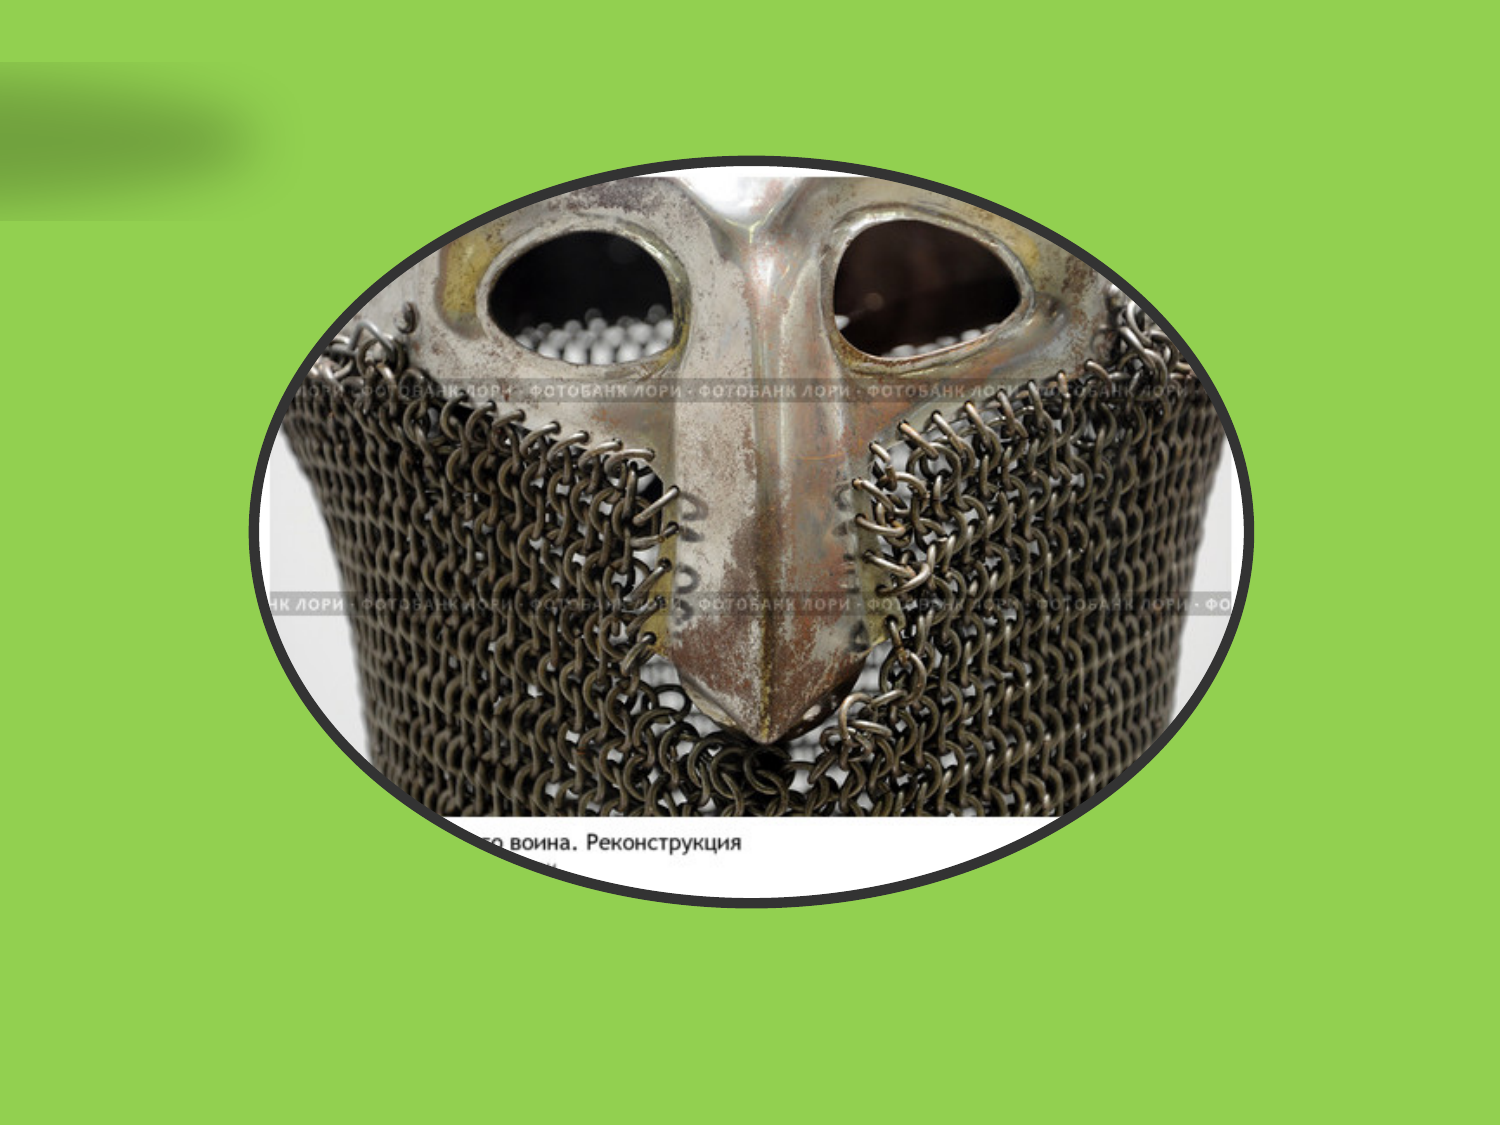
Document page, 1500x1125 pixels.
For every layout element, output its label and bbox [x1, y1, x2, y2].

list [253, 160, 1250, 904]
